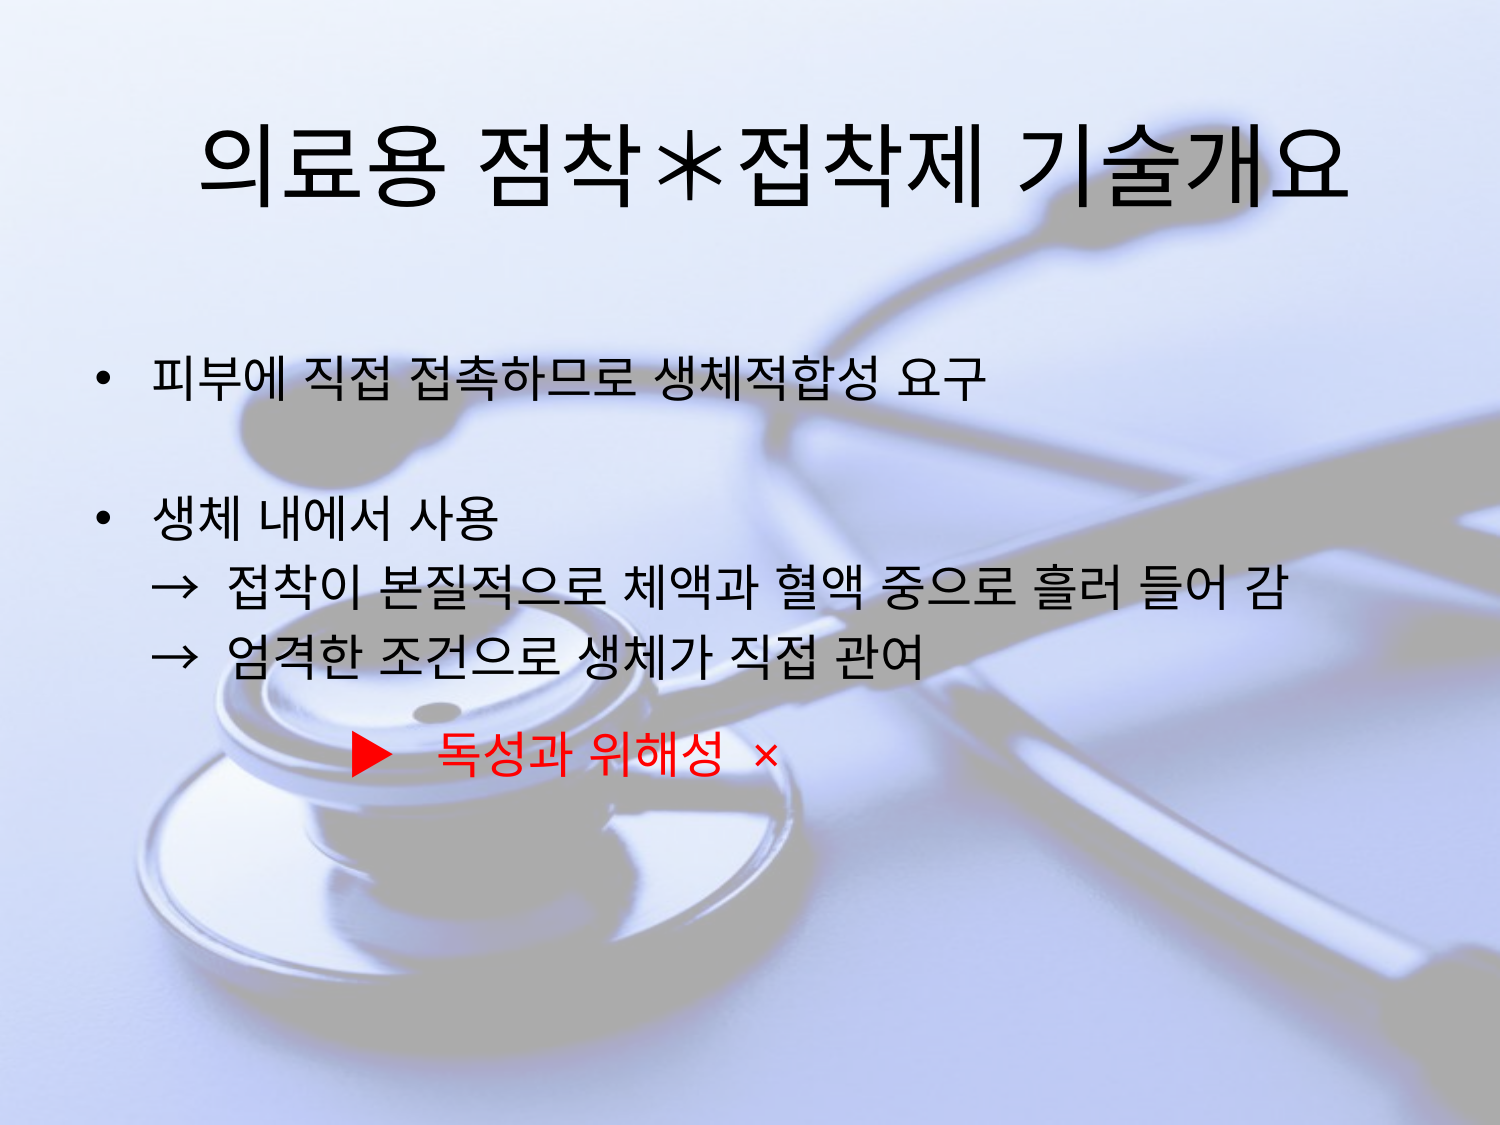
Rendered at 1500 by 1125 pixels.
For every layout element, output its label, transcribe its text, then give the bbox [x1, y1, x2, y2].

text_box 의료용 점착＊접착제 기술개요 [99, 70, 1450, 258]
list 피부에 직접 접촉하므로 생체적합성 요구 생체 내에서 사용 → 접착이 본질적으로 체액과 혈액 중으로 흘러 들어 감 → 엄격한 조건으로 생체가 직접 관여 ▶ 독성과 위해성 × [79, 269, 1430, 1012]
